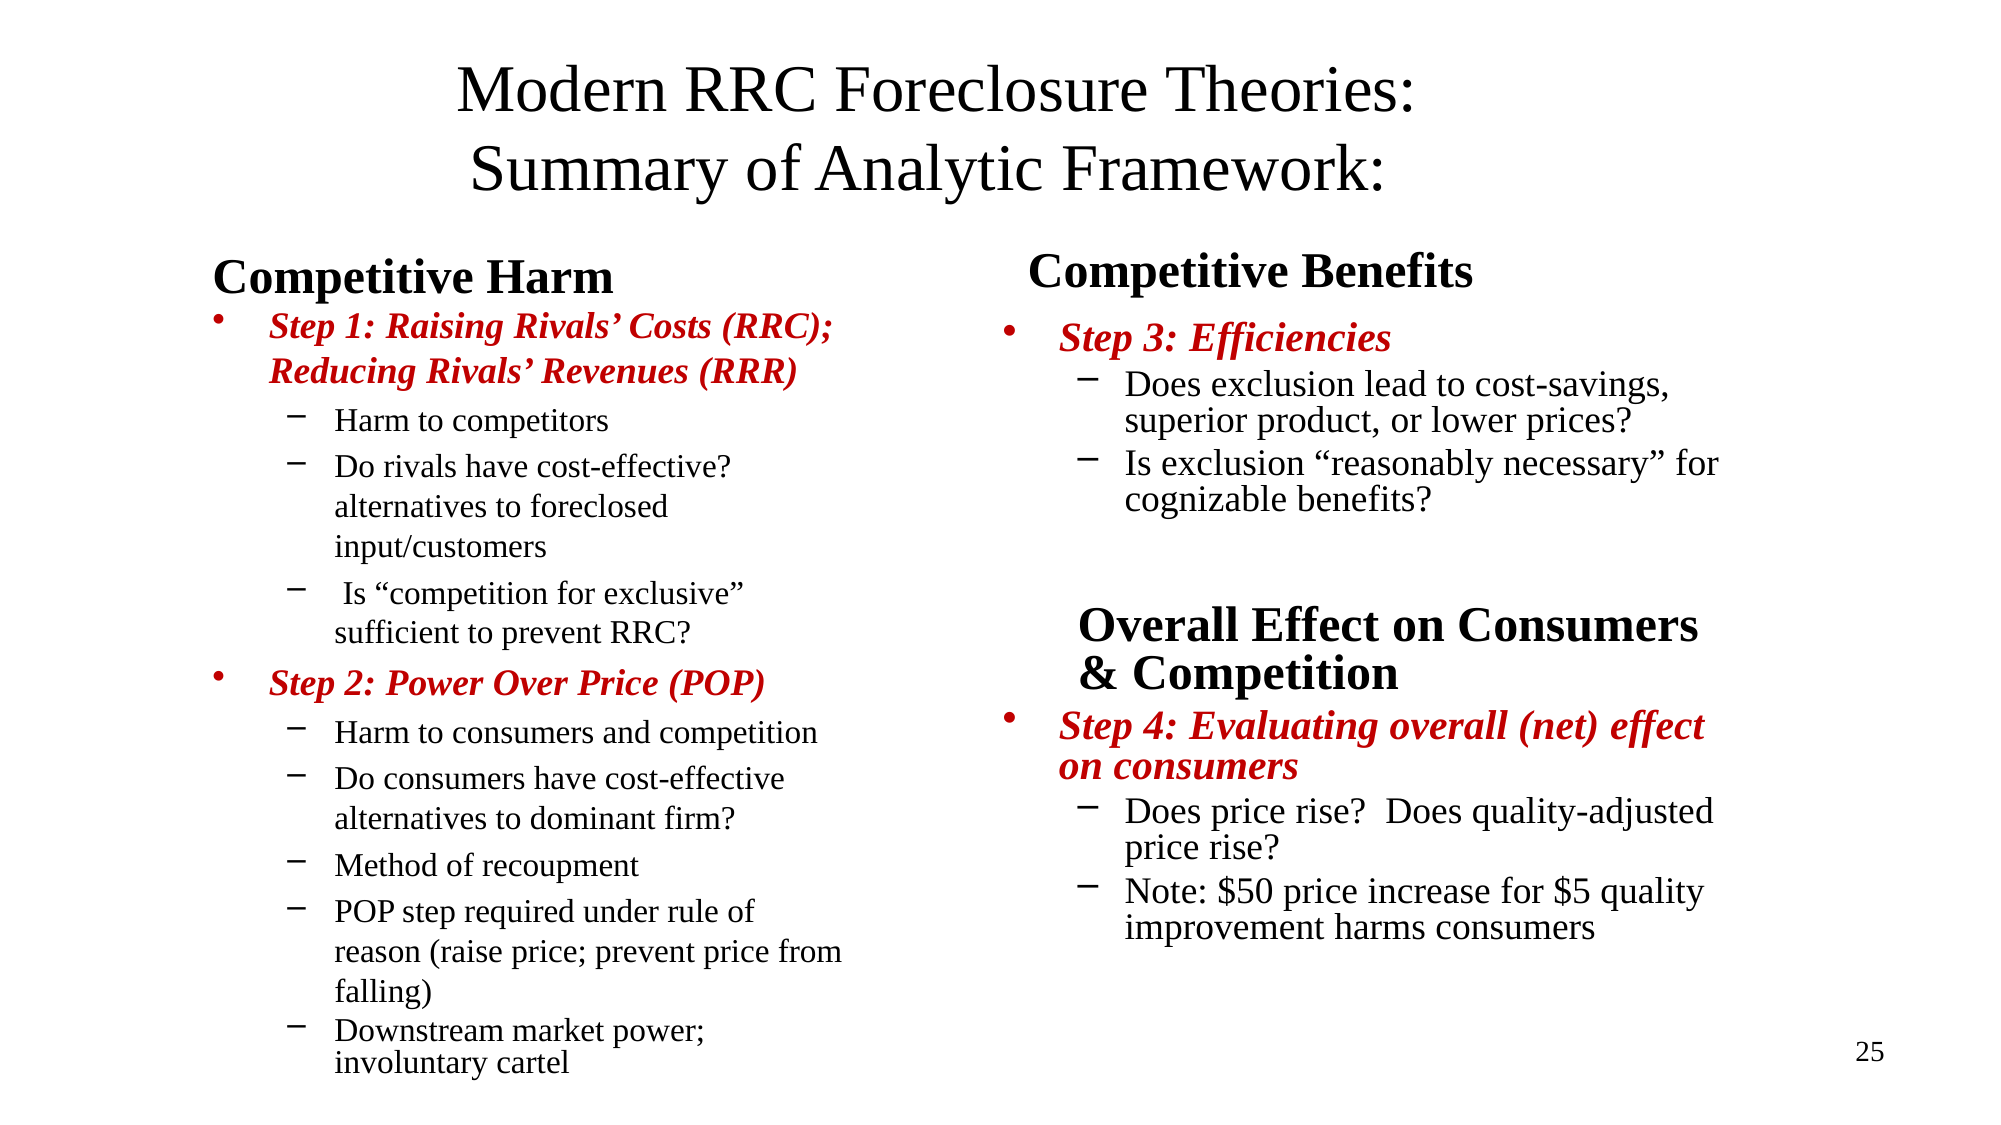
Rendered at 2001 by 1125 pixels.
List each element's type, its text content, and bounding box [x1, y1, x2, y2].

list Step 1: Raising Rivals’ Costs (RRC); Reducing Rivals’ Revenues (RRR) Harm to competitors Do rivals have cost-effective? alternatives to foreclosed input/customers Is “competition for exclusive” sufficient to prevent RRC? Step 2: Power Over Price (POP) Harm to consumers and competition Do consumers have cost-effective alternatives to dominant firm? Method of recoupment POP step required under rule of reason (raise price; prevent price from falling) Downstream market power; involuntary cartel [197, 293, 861, 1069]
list Competitive Harm [197, 206, 861, 293]
title Modern RRC Foreclosure Theories: Summary of Analytic Framework: [262, 30, 1613, 218]
list Competitive Benefits [1012, 200, 1676, 305]
list Step 3: Efficiencies Does exclusion lead to cost-savings, superior product, or lower prices? Is exclusion “reasonably necessary” for cognizable benefits? Overall Effect on Consumers & Competition Step 4: Evaluating overall (net) effect on consumers Does price rise? Does quality-adjusted price rise? Note: $50 price increase for $5 quality improvement harms consumers [987, 312, 1738, 1000]
slide_number 25 [1433, 1024, 1901, 1103]
